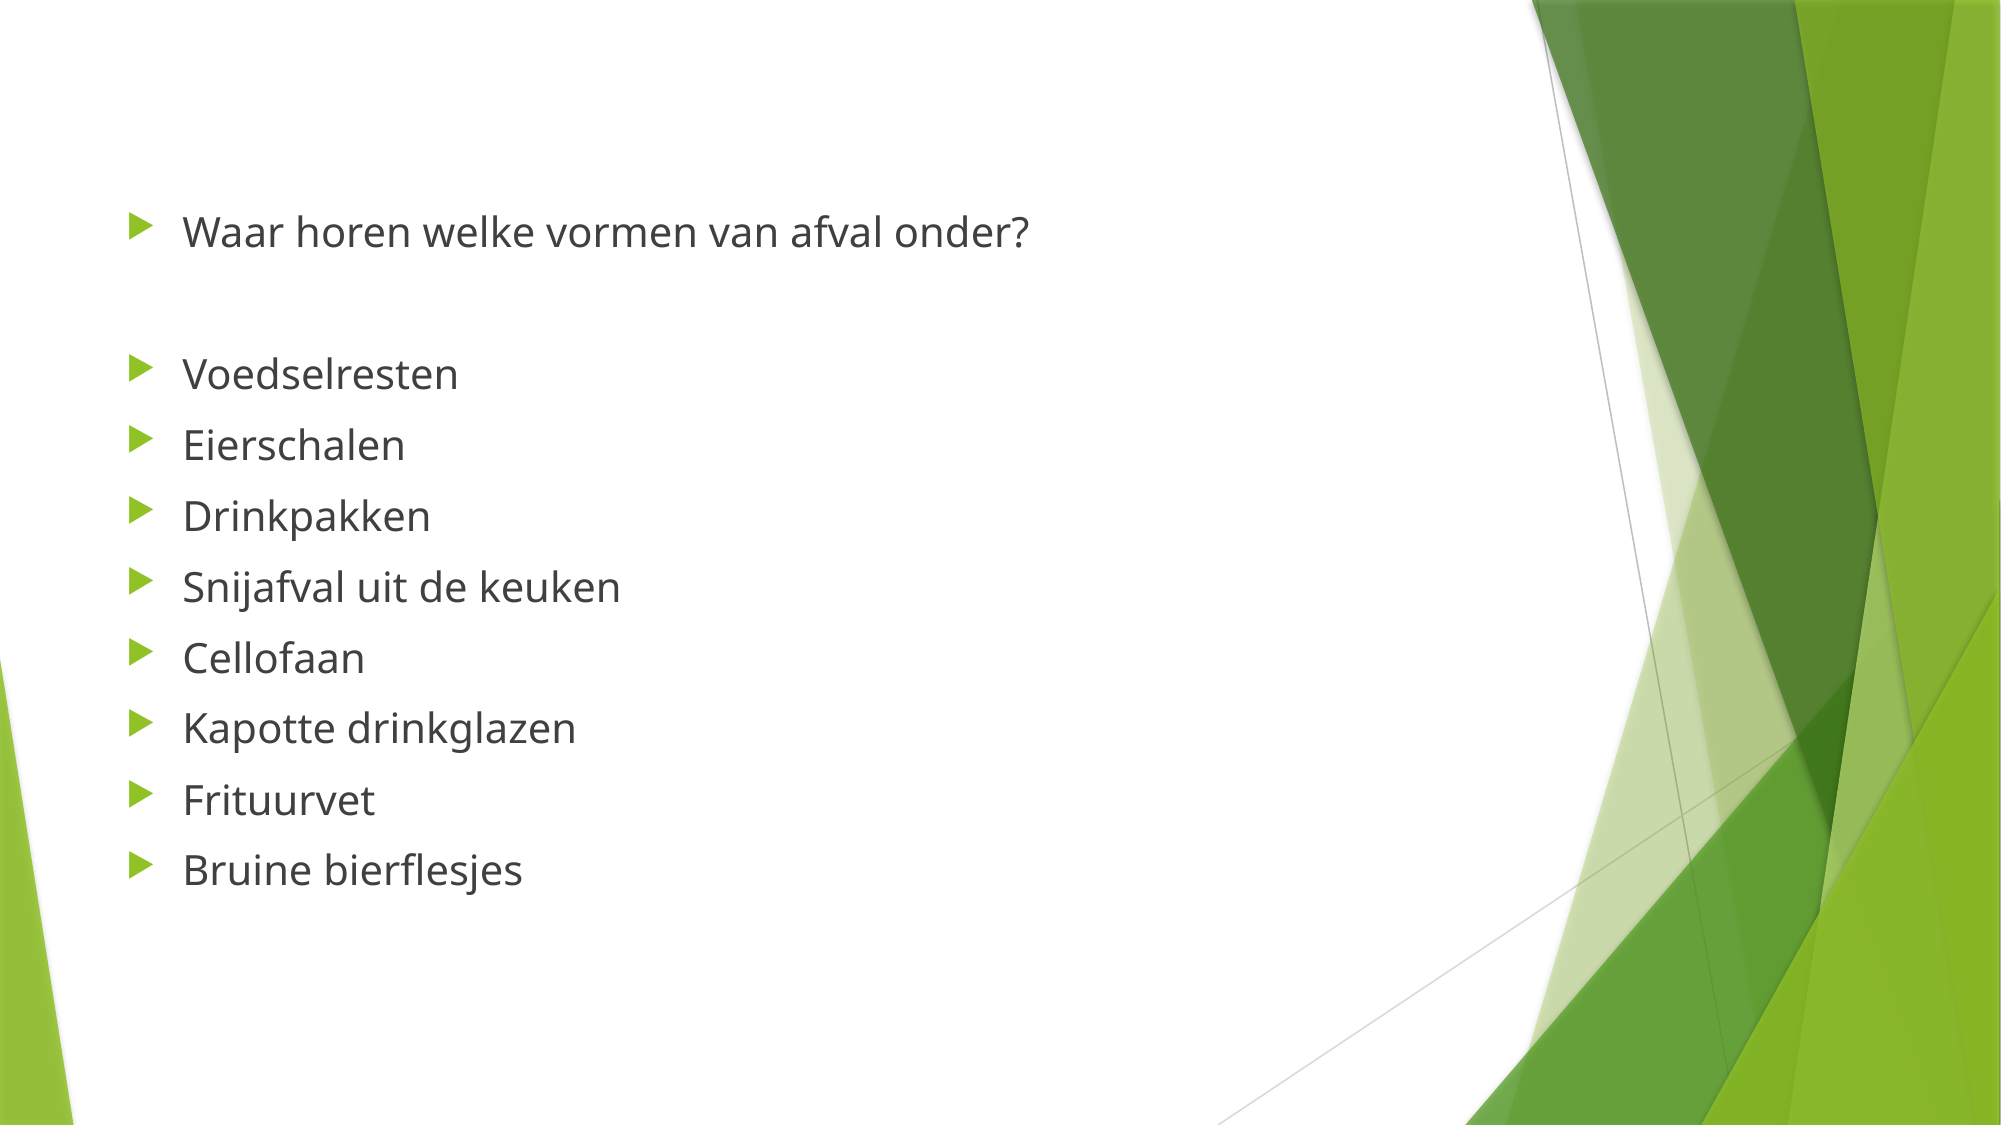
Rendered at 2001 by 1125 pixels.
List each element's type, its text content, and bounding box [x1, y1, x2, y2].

list Waar horen welke vormen van afval onder? Voedselresten Eierschalen Drinkpakken Snijafval uit de keuken Cellofaan Kapotte drinkglazen Frituurvet Bruine bierflesjes [111, 198, 1522, 991]
